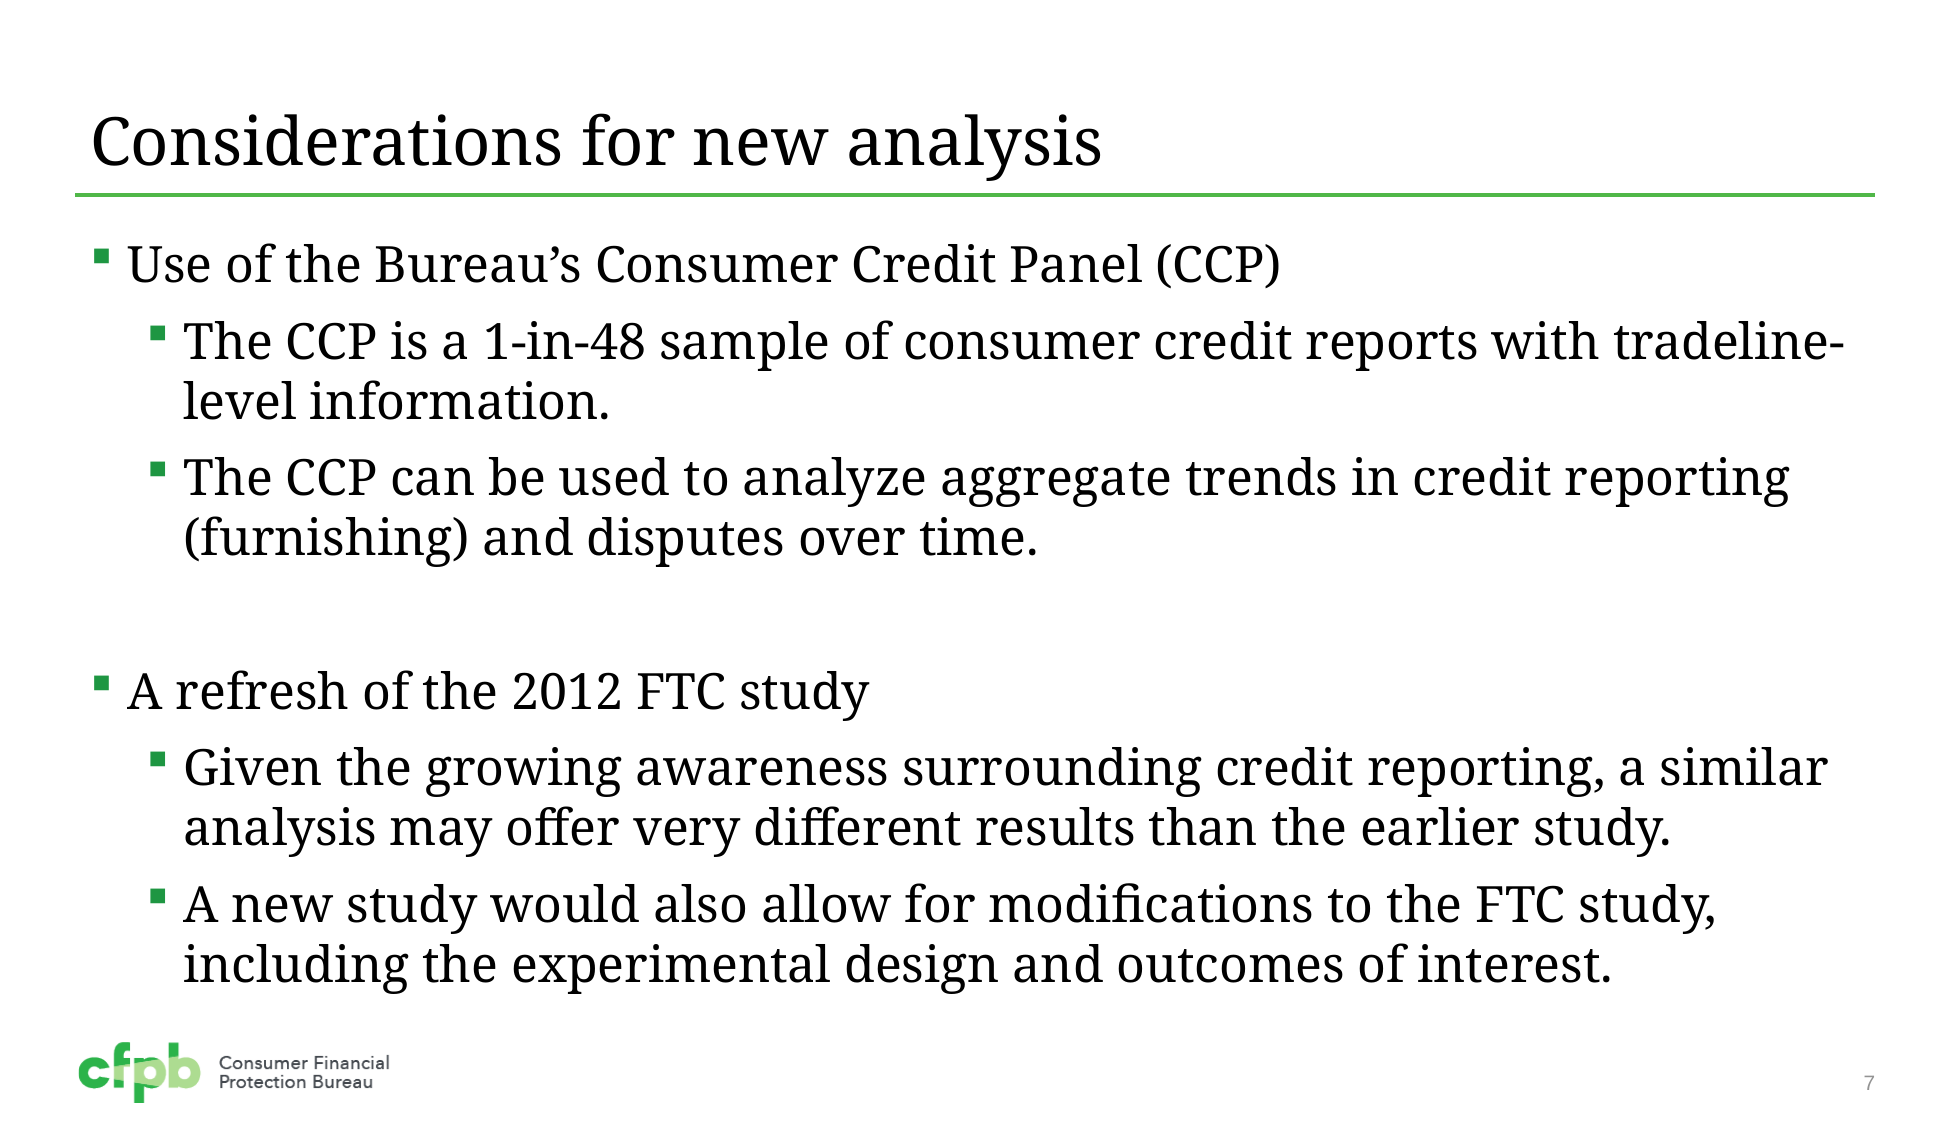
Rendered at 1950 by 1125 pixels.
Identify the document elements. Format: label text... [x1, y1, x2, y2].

slide_number 7 [1680, 1050, 1875, 1095]
title Considerations for new analysis [75, 45, 1875, 195]
picture [78, 1040, 394, 1103]
list Use of the Bureau’s Consumer Credit Panel (CCP) The CCP is a 1-in-48 sample of consumer credit reports with tradeline-level information. The CCP can be used to analyze aggregate trends in credit reporting (furnishing) and disputes over time. A refresh of the 2012 FTC study Given the growing awareness surrounding credit reporting, a similar analysis may offer very different results than the earlier study. A new study would also allow for modifications to the FTC study, including the experimental design and outcomes of interest. [75, 224, 1875, 1020]
